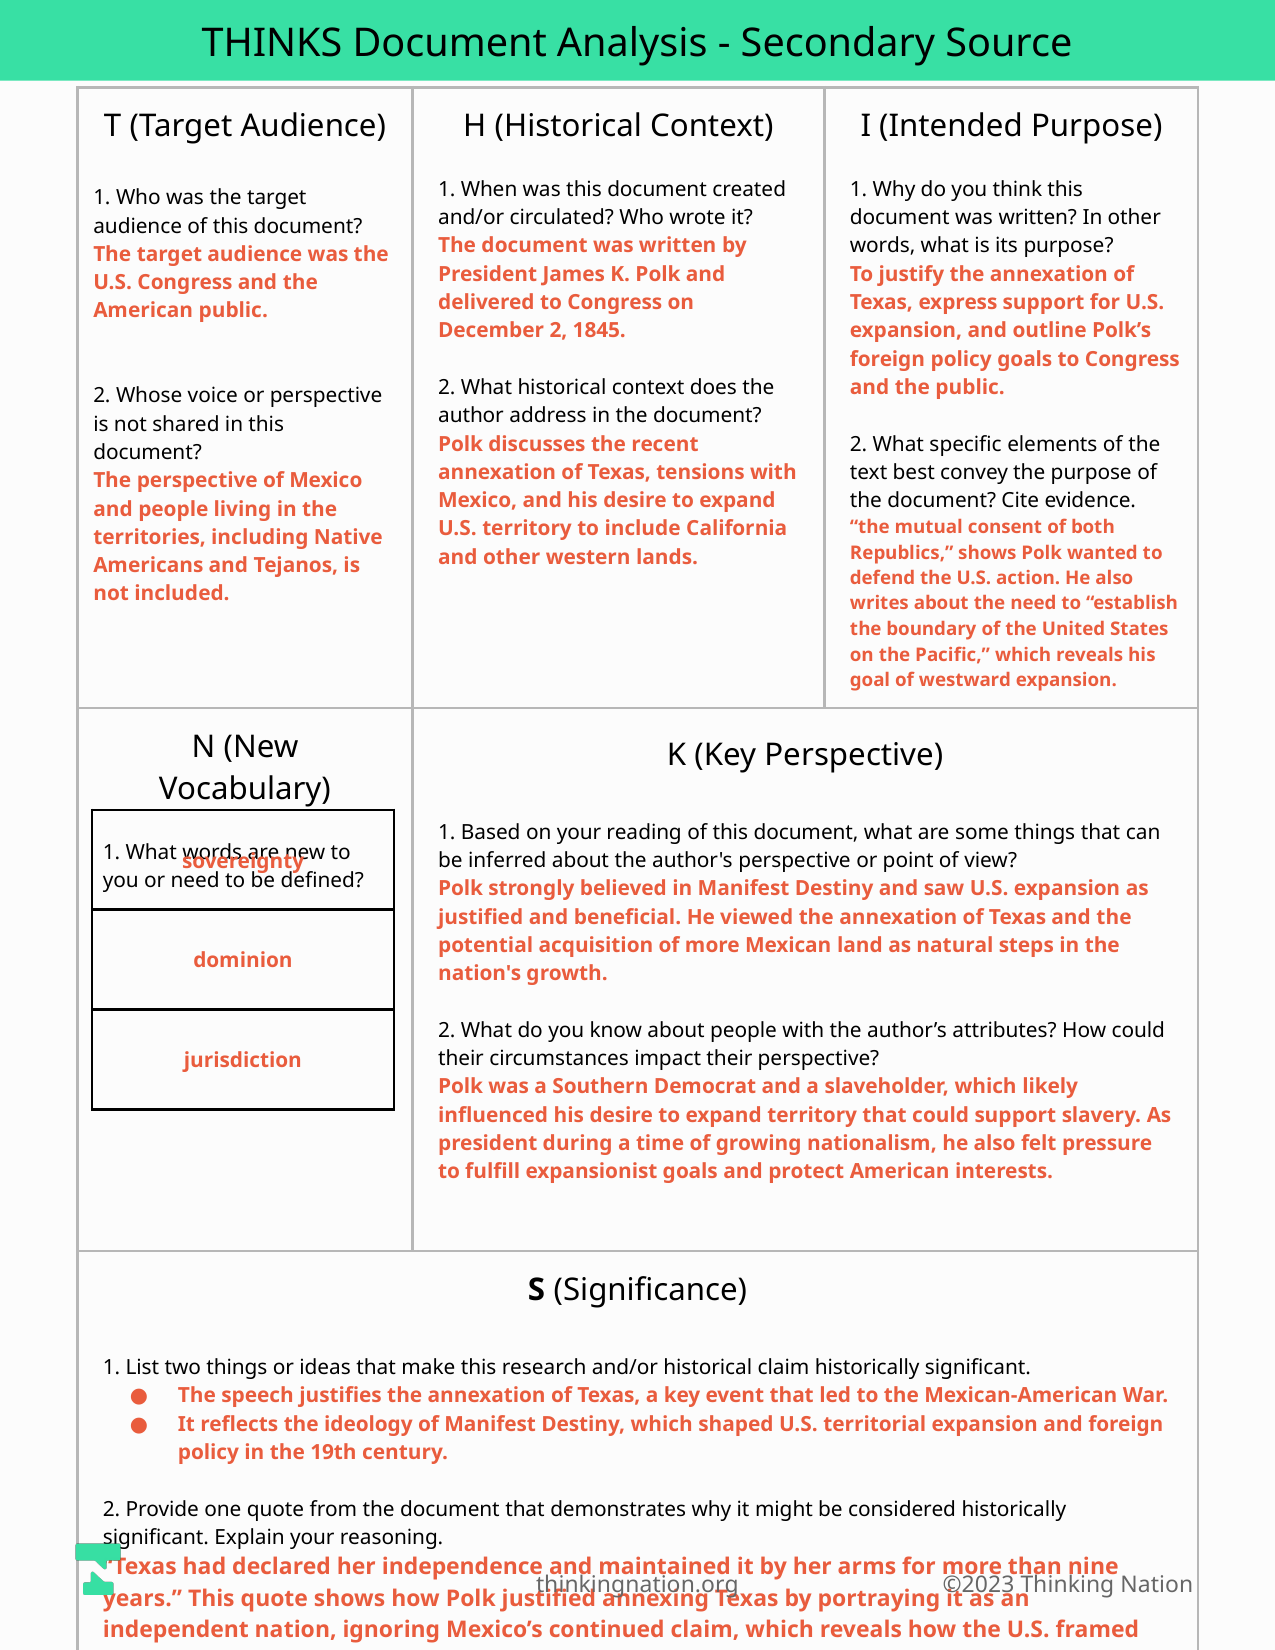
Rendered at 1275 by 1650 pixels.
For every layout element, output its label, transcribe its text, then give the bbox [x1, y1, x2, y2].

table_cell K (Key Perspective) 1. Based on your reading of this document, what are some things that can be inferred about the author's perspective or point of view? Polk strongly believed in Manifest Destiny and saw U.S. expansion as justified and beneficial. He viewed the annexation of Texas and the potential acquisition of more Mexican land as natural steps in the nation's growth. 2. What do you know about people with the author’s attributes? How could their circumstances impact their perspective? Polk was a Southern Democrat and a slaveholder, which likely influenced his desire to expand territory that could support slavery. As president during a time of growing nationalism, he also felt pressure to fulfill expansionist goals and protect American interests. [414, 709, 1197, 1250]
text_box THINKS Document Analysis - Secondary Source [0, 0, 1275, 81]
table_header sovereignty [93, 811, 393, 908]
table_cell jurisdiction [93, 1011, 393, 1108]
table_cell dominion [93, 911, 393, 1008]
table_cell S (Significance) 1. List two things or ideas that make this research and/or historical claim historically significant. The speech justifies the annexation of Texas, a key event that led to the Mexican-American War. It reflects the ideology of Manifest Destiny, which shaped U.S. territorial expansion and foreign policy in the 19th century. 2. Provide one quote from the document that demonstrates why it might be considered historically significant. Explain your reasoning. “Texas had declared her independence and maintained it by her arms for more than nine years.” This quote shows how Polk justified annexing Texas by portraying it as an independent nation, ignoring Mexico’s continued claim, which reveals how the U.S. framed expansion as both legal and moral—a major theme in 19th-century American politics. [79, 1252, 1197, 1650]
text_box ©2023 Thinking Nation [907, 1553, 1210, 1605]
table_cell N (New Vocabulary) 1. What words are new to you or need to be defined? [79, 709, 411, 1250]
table_header I (Intended Purpose) 1. Why do you think this document was written? In other words, what is its purpose? To justify the annexation of Texas, express support for U.S. expansion, and outline Polk’s foreign policy goals to Congress and the public. 2. What specific elements of the text best convey the purpose of the document? Cite evidence. “the mutual consent of both Republics,” shows Polk wanted to defend the U.S. action. He also writes about the need to “establish the boundary of the United States on the Pacific,” which reveals his goal of westward expansion. [826, 89, 1197, 707]
table_header H (Historical Context) 1. When was this document created and/or circulated? Who wrote it? The document was written by President James K. Polk and delivered to Congress on December 2, 1845. 2. What historical context does the author address in the document? Polk discusses the recent annexation of Texas, tensions with Mexico, and his desire to expand U.S. territory to include California and other western lands. [414, 89, 823, 707]
table_header T (Target Audience) 1. Who was the target audience of this document? The target audience was the U.S. Congress and the American public. 2. Whose voice or perspective is not shared in this document? The perspective of Mexico and people living in the territories, including Native Americans and Tejanos, is not included. [79, 89, 411, 707]
picture [62, 1533, 134, 1605]
text_box thinkingnation.org [486, 1553, 789, 1605]
